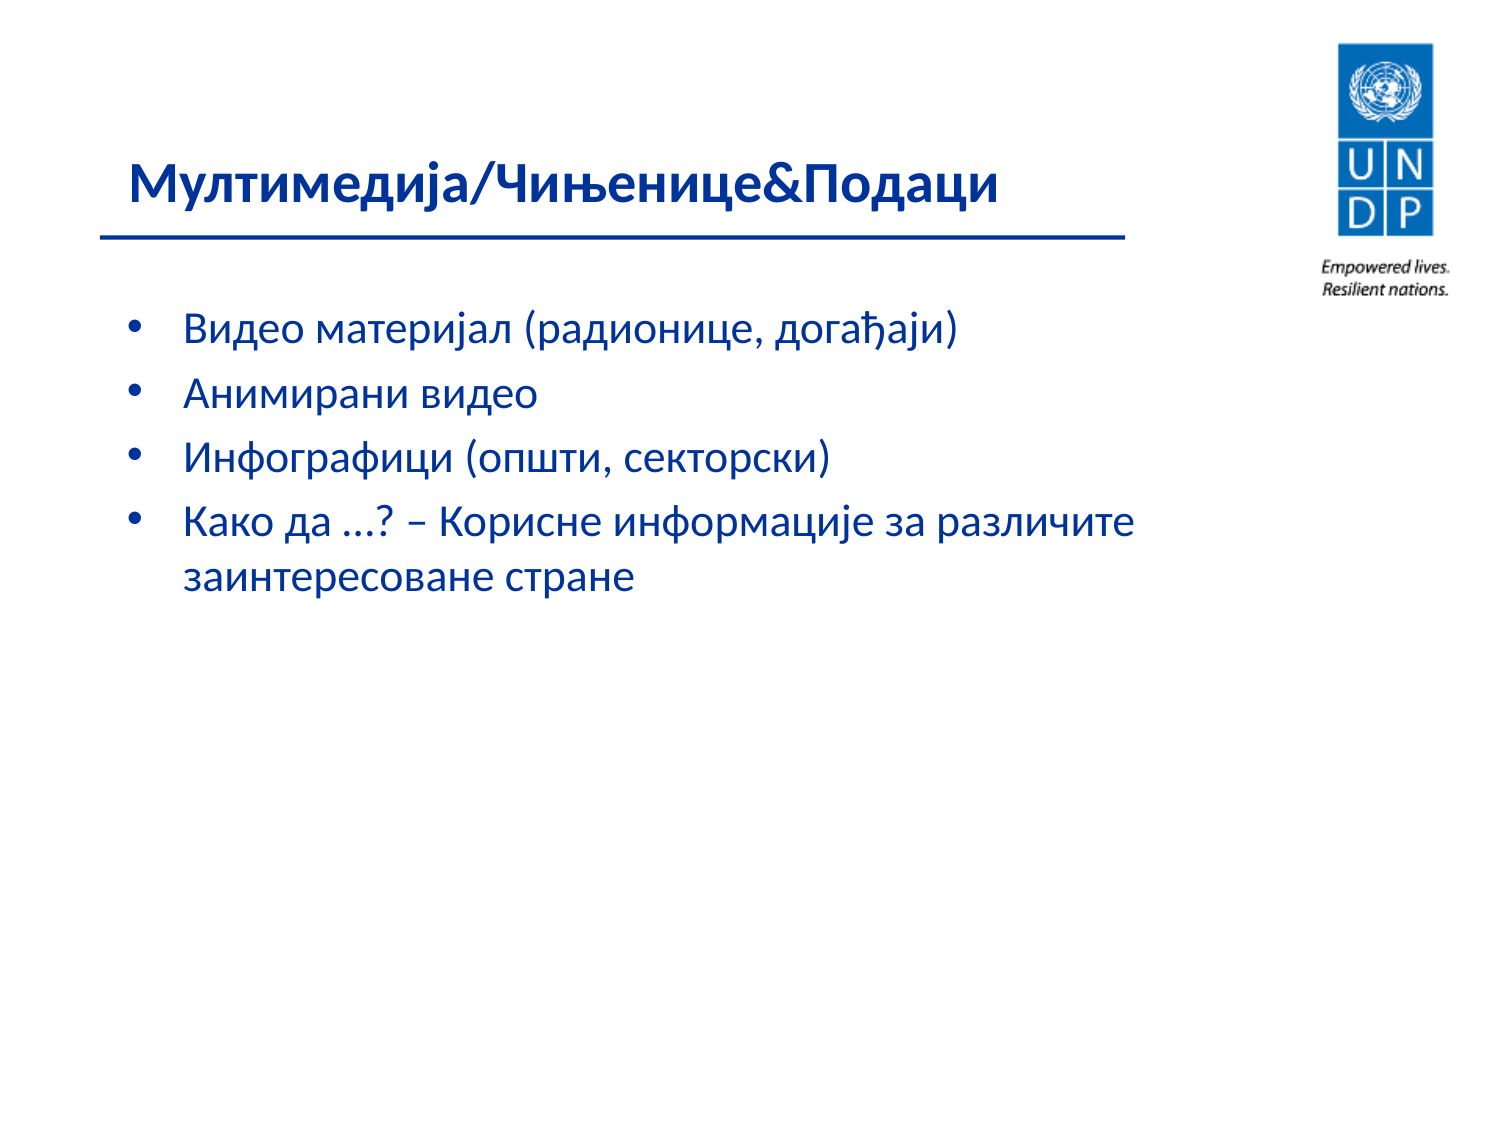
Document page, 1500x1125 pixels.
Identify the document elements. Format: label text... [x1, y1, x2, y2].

list Мултимедија/Чињенице&Подаци [113, 137, 1189, 223]
list Видео материјал (радионице, догађаји) Анимирани видео Инфографици (општи, секторски) Како да …? – Корисне информације за различите заинтересоване стране [112, 290, 1306, 979]
picture [1312, 37, 1456, 302]
